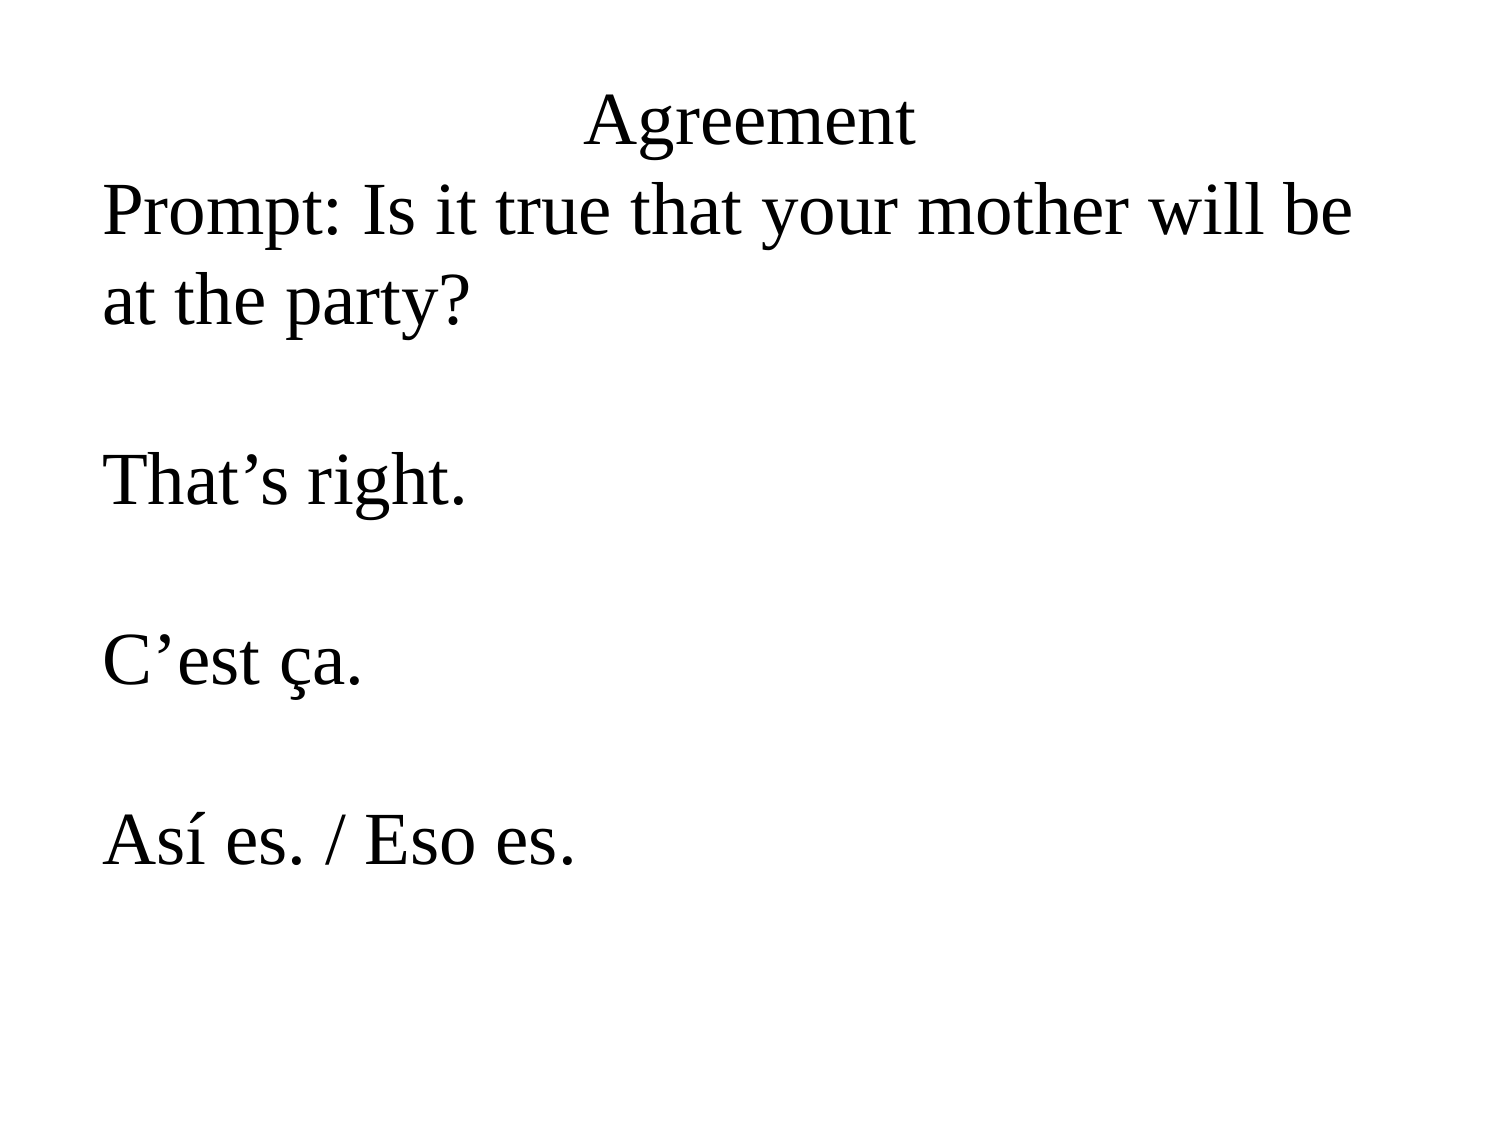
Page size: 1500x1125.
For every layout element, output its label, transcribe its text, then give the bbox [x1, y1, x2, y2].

text_box Agreement Prompt: Is it true that your mother will be at the party? That’s right. C’est ça. Así es. / Eso es. [87, 62, 1413, 888]
